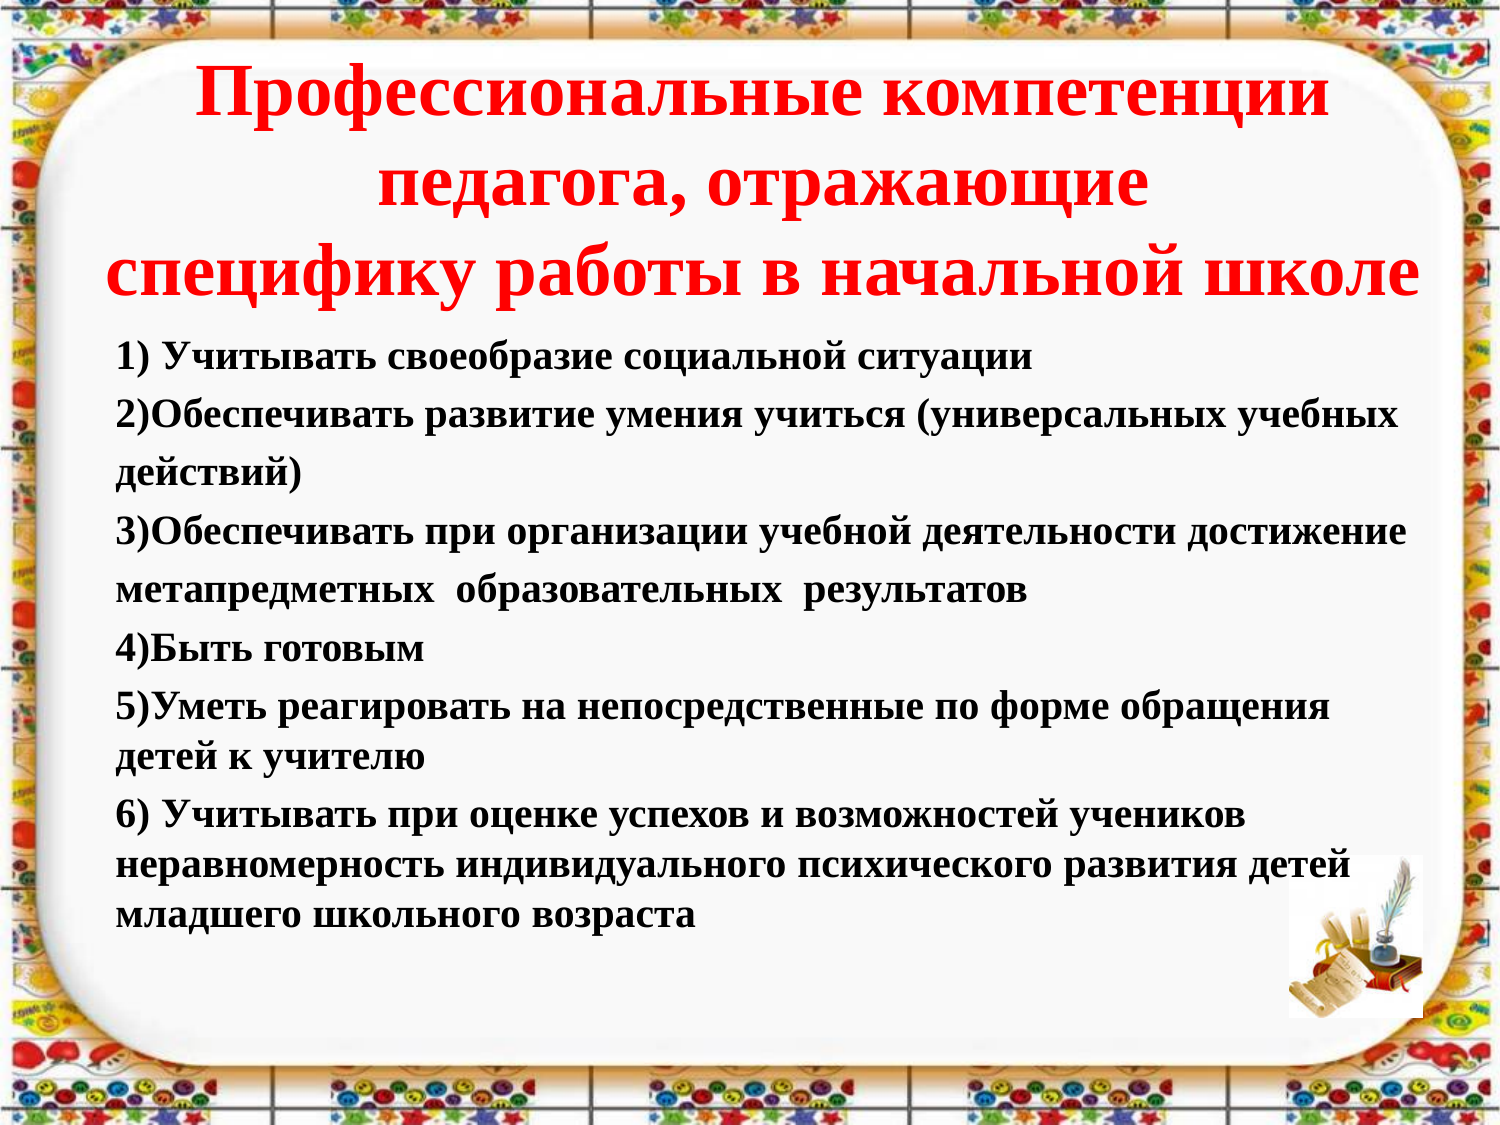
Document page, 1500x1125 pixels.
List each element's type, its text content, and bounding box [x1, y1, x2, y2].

picture [0, 0, 1500, 1125]
list 1) Учитывать своеобразие социальной ситуации 2)Обеспечивать развитие умения учиться (универсальных учебных действий) 3)Обеспечивать при организации учебной деятельности достижение метапредметных образовательных результатов 4)Быть готовым 5)Уметь реагировать на непосредственные по форме обращения детей к учителю 6) Учитывать при оценке успехов и возможностей учеников неравномерность индивидуального психического развития детей младшего школьного возраста [100, 231, 1451, 975]
title Профессиональные компетенции педагога, отражающие специфику работы в начальной школе [88, 0, 1439, 160]
